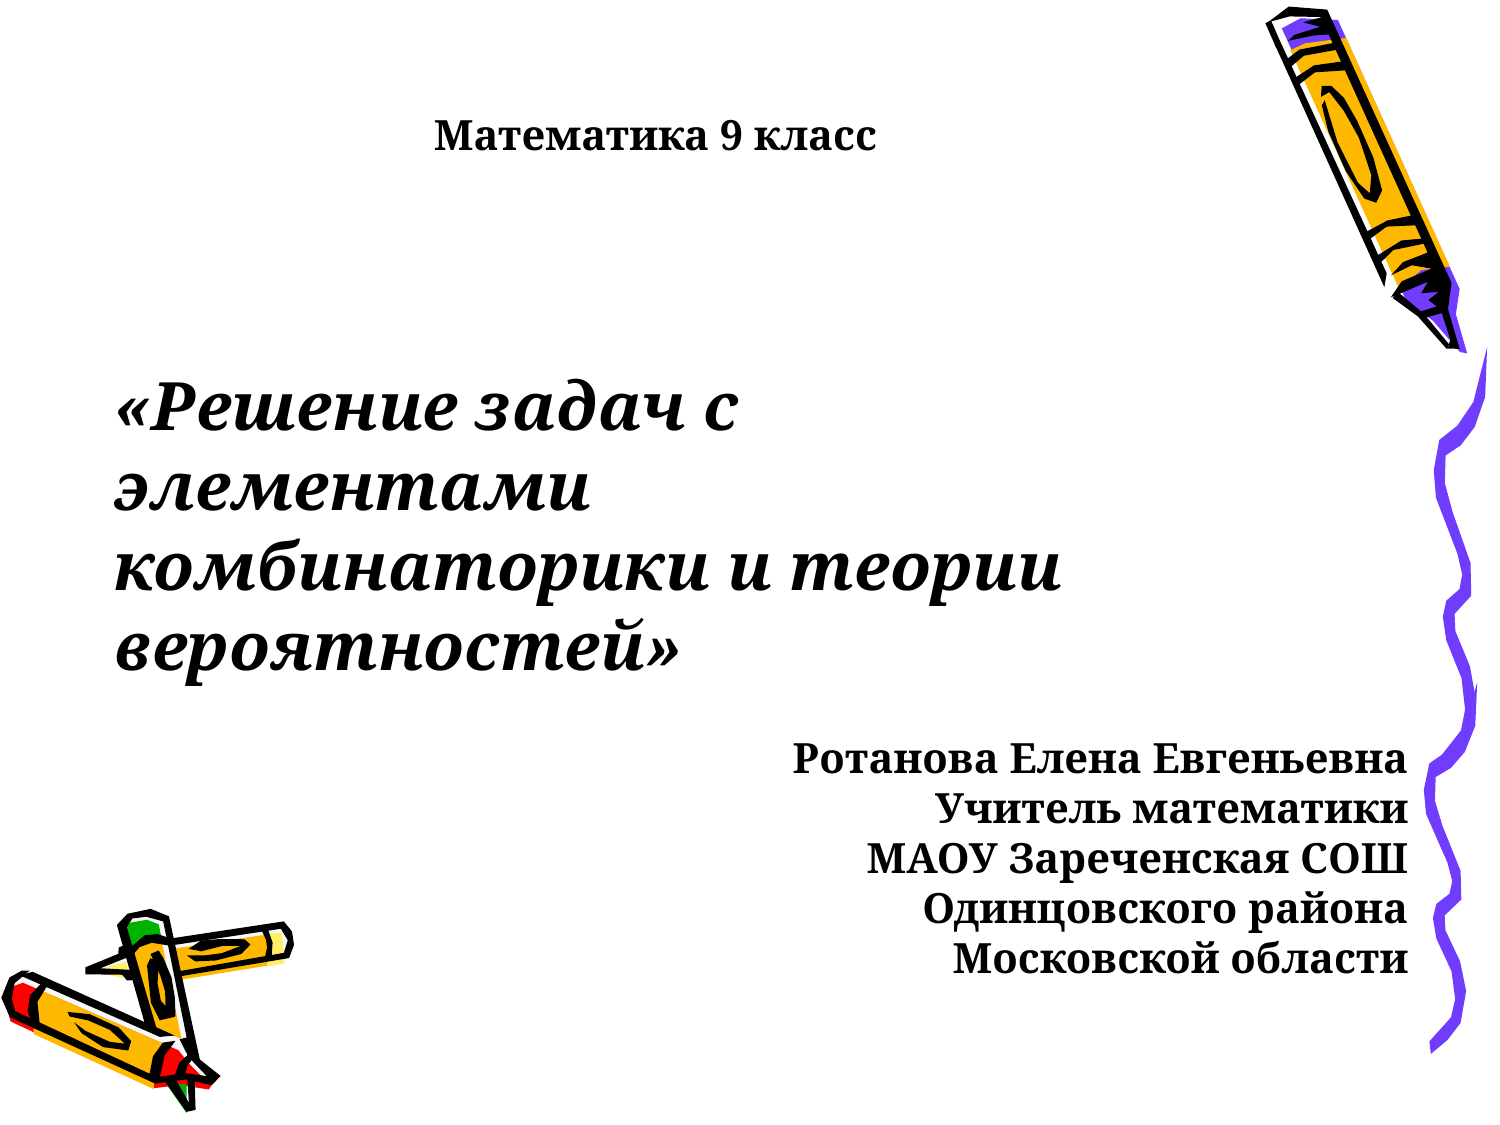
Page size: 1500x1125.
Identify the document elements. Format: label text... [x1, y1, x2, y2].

text_box Математика 9 класс [360, 101, 951, 167]
text_box «Решение задач с элементами комбинаторики и теории вероятностей» [100, 243, 1129, 692]
text_box Ротанова Елена Евгеньевна Учитель математики МАОУ Зареченская СОШ Одинцовского района Московской области [372, 574, 1424, 989]
